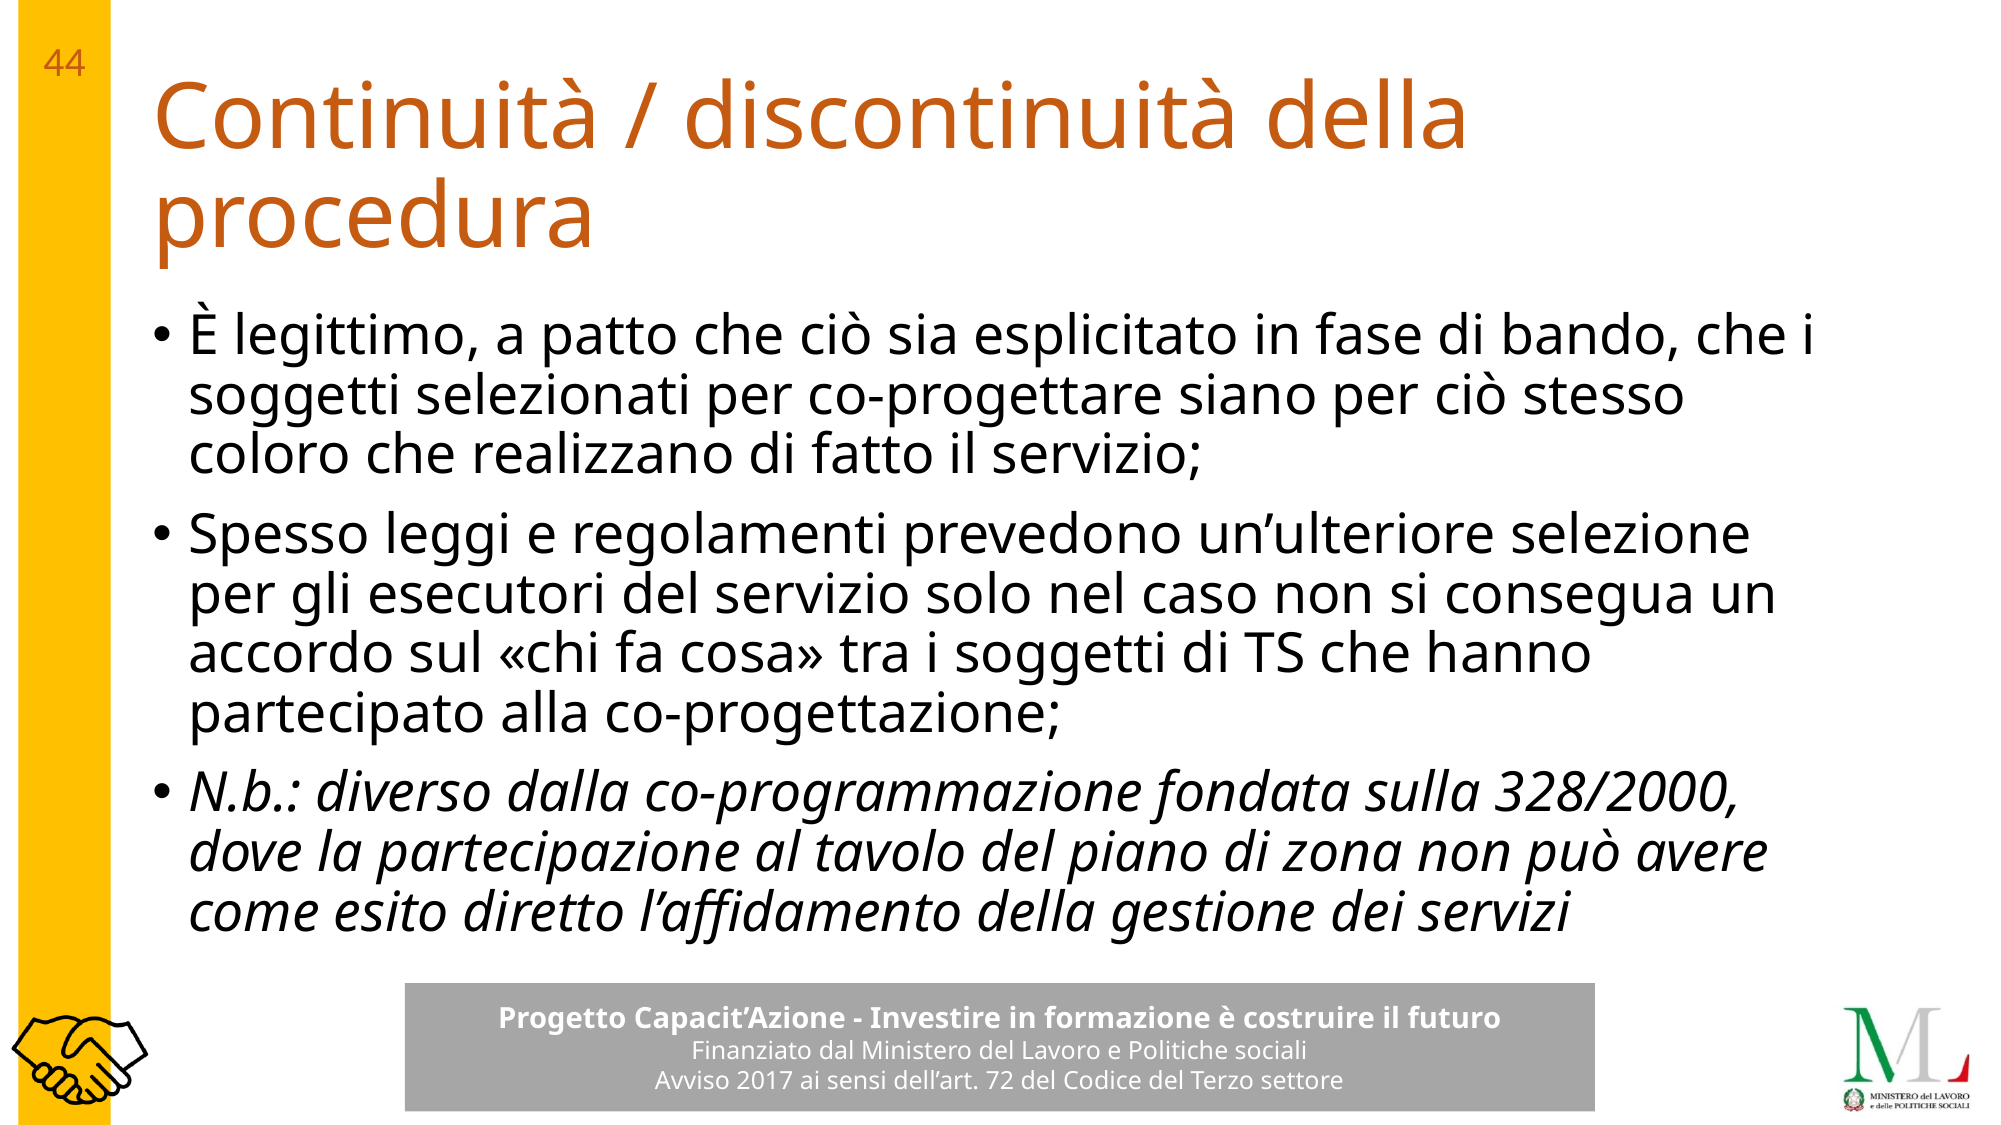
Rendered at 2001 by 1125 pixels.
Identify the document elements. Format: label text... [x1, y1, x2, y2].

picture [10, 1009, 149, 1109]
list È legittimo, a patto che ciò sia esplicitato in fase di bando, che i soggetti selezionati per co-progettare siano per ciò stesso coloro che realizzano di fatto il servizio; Spesso leggi e regolamenti prevedono un’ulteriore selezione per gli esecutori del servizio solo nel caso non si consegua un accordo sul «chi fa cosa» tra i soggetti di TS che hanno partecipato alla co-progettazione; N.b.: diverso dalla co-programmazione fondata sulla 328/2000, dove la partecipazione al tavolo del piano di zona non può avere come esito diretto l’affidamento della gestione dei servizi [137, 299, 1863, 953]
picture [1826, 1006, 1987, 1112]
slide_number 44 [1911, 1057, 1995, 1118]
title Continuità / discontinuità della procedura [137, 59, 1863, 278]
